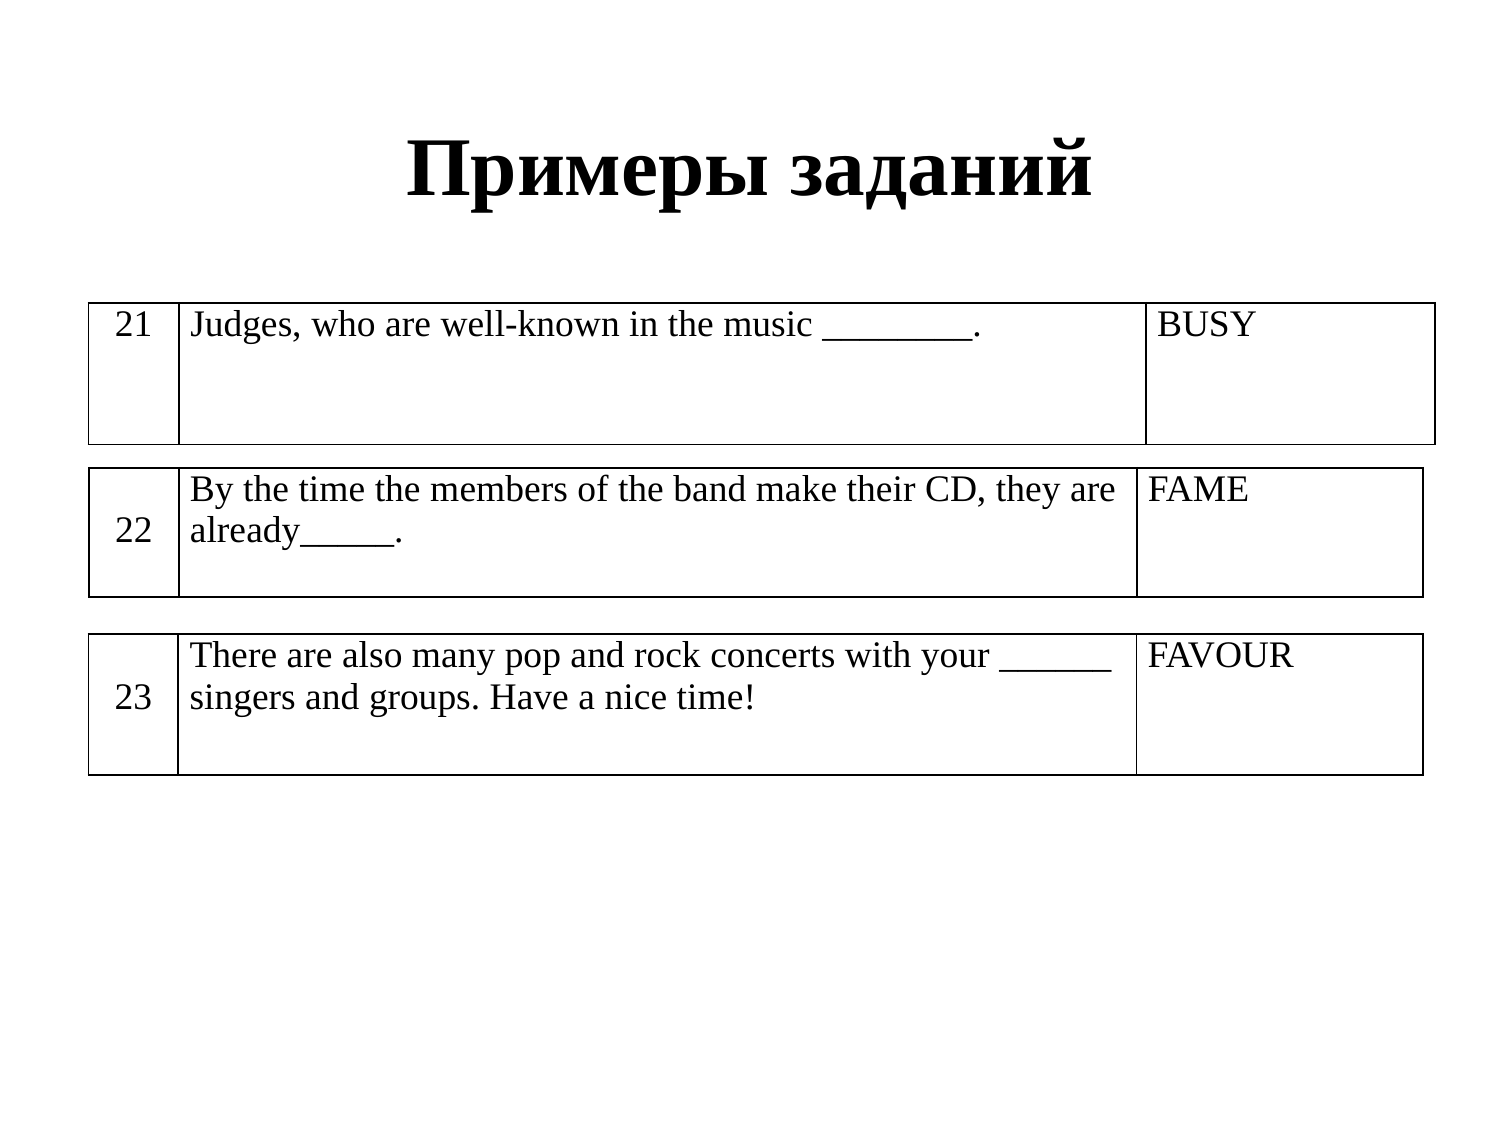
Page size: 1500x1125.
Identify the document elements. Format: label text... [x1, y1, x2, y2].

table_header 22 [90, 469, 178, 596]
table_header There are also many pop and rock concerts with your ______ singers and groups. Have a nice time! [179, 635, 1136, 774]
table_header BUSY [1147, 304, 1434, 444]
table_header By the time the members of the band make their CD, they are already_____. [180, 469, 1136, 596]
table_header Judges, who are well-known in the music ________. [180, 304, 1145, 444]
table_header FAVOUR [1137, 635, 1422, 774]
table_header FAME [1138, 469, 1422, 596]
text_box [280, 596, 1500, 672]
title Примеры заданий [103, 59, 1397, 278]
table_header 21 [89, 304, 178, 444]
table_header 23 [89, 635, 177, 774]
